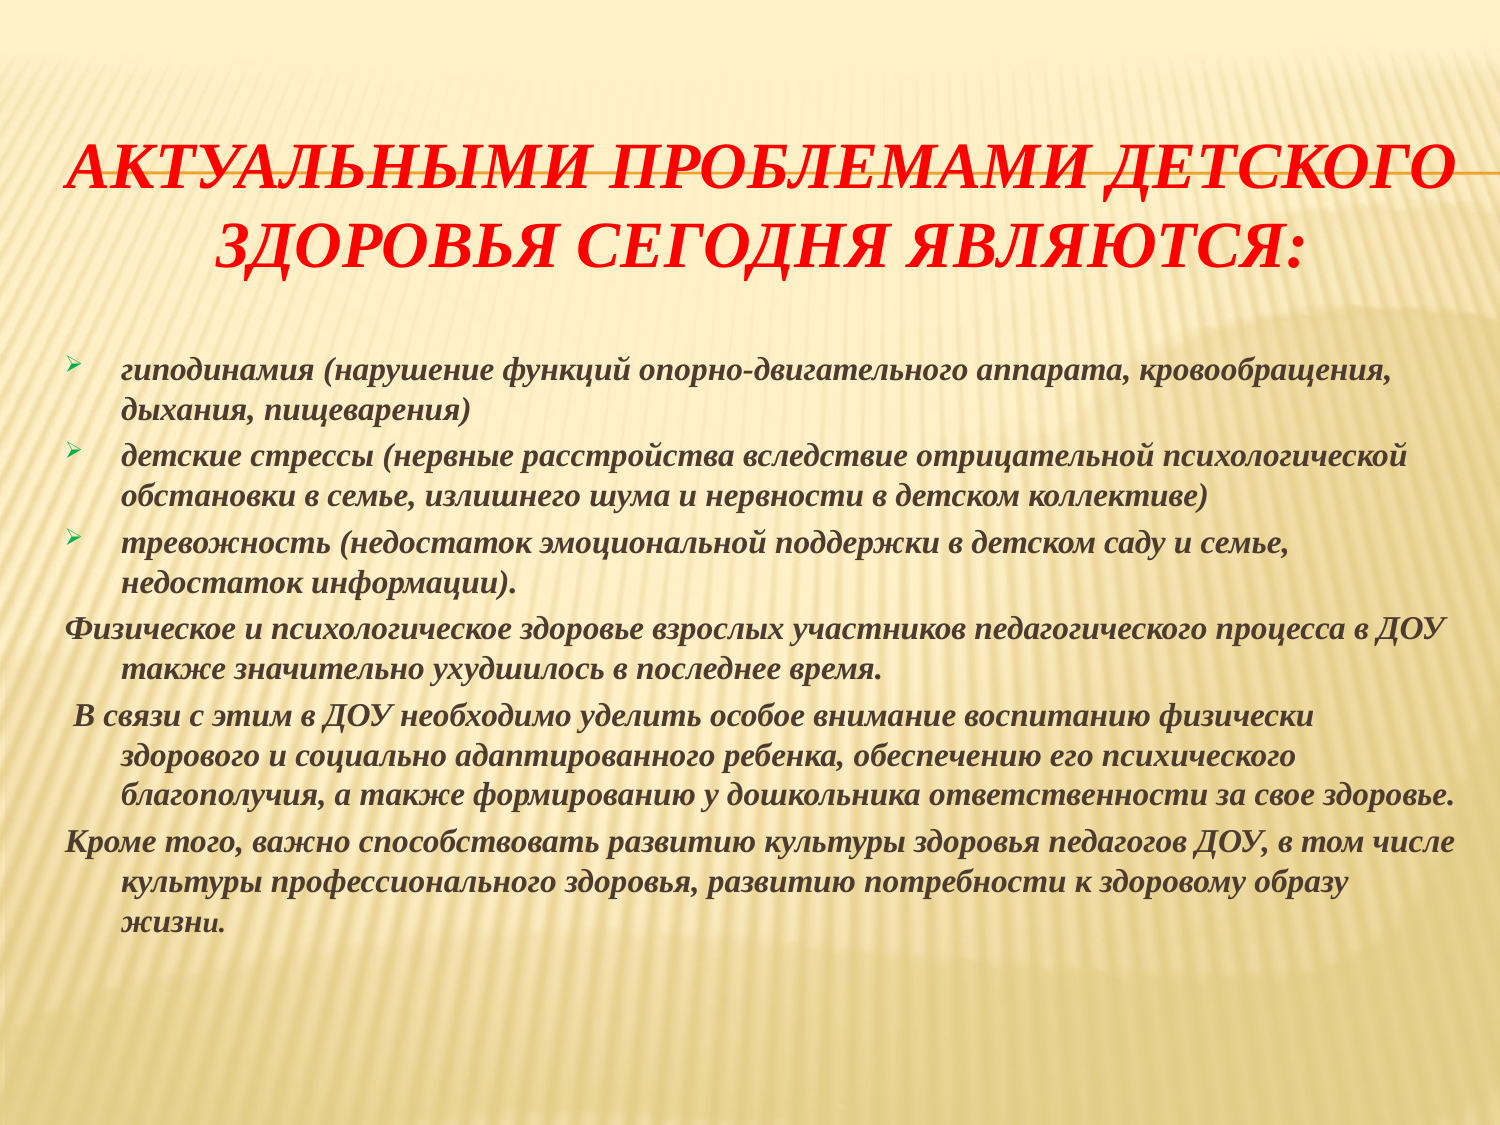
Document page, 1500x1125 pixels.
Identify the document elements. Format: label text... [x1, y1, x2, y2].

list гиподинамия (нарушение функций опорно-двигательного аппарата, кровообращения, дыхания, пищеварения) детские стрессы (нервные расстройства вследствие отрицательной психологической обстановки в семье, излишнего шума и нервности в детском коллективе) тревожность (недостаток эмоциональной поддержки в детском саду и семье, недостаток информации). Физическое и психологическое здоровье взрослых участников педагогического процесса в ДОУ также значительно ухудшилось в последнее время. В связи с этим в ДОУ необходимо уделить особое внимание воспитанию физически здорового и социально адаптированного ребенка, обеспечению его психического благополучия, а также формированию у дошкольника ответственности за свое здоровье. Кроме того, важно способствовать развитию культуры здоровья педагогов ДОУ, в том числе культуры профессионального здоровья, развитию потребности к здоровому образу жизни. [50, 339, 1475, 1125]
title Актуальными проблемами детского здоровья сегодня являются: [50, 75, 1475, 329]
